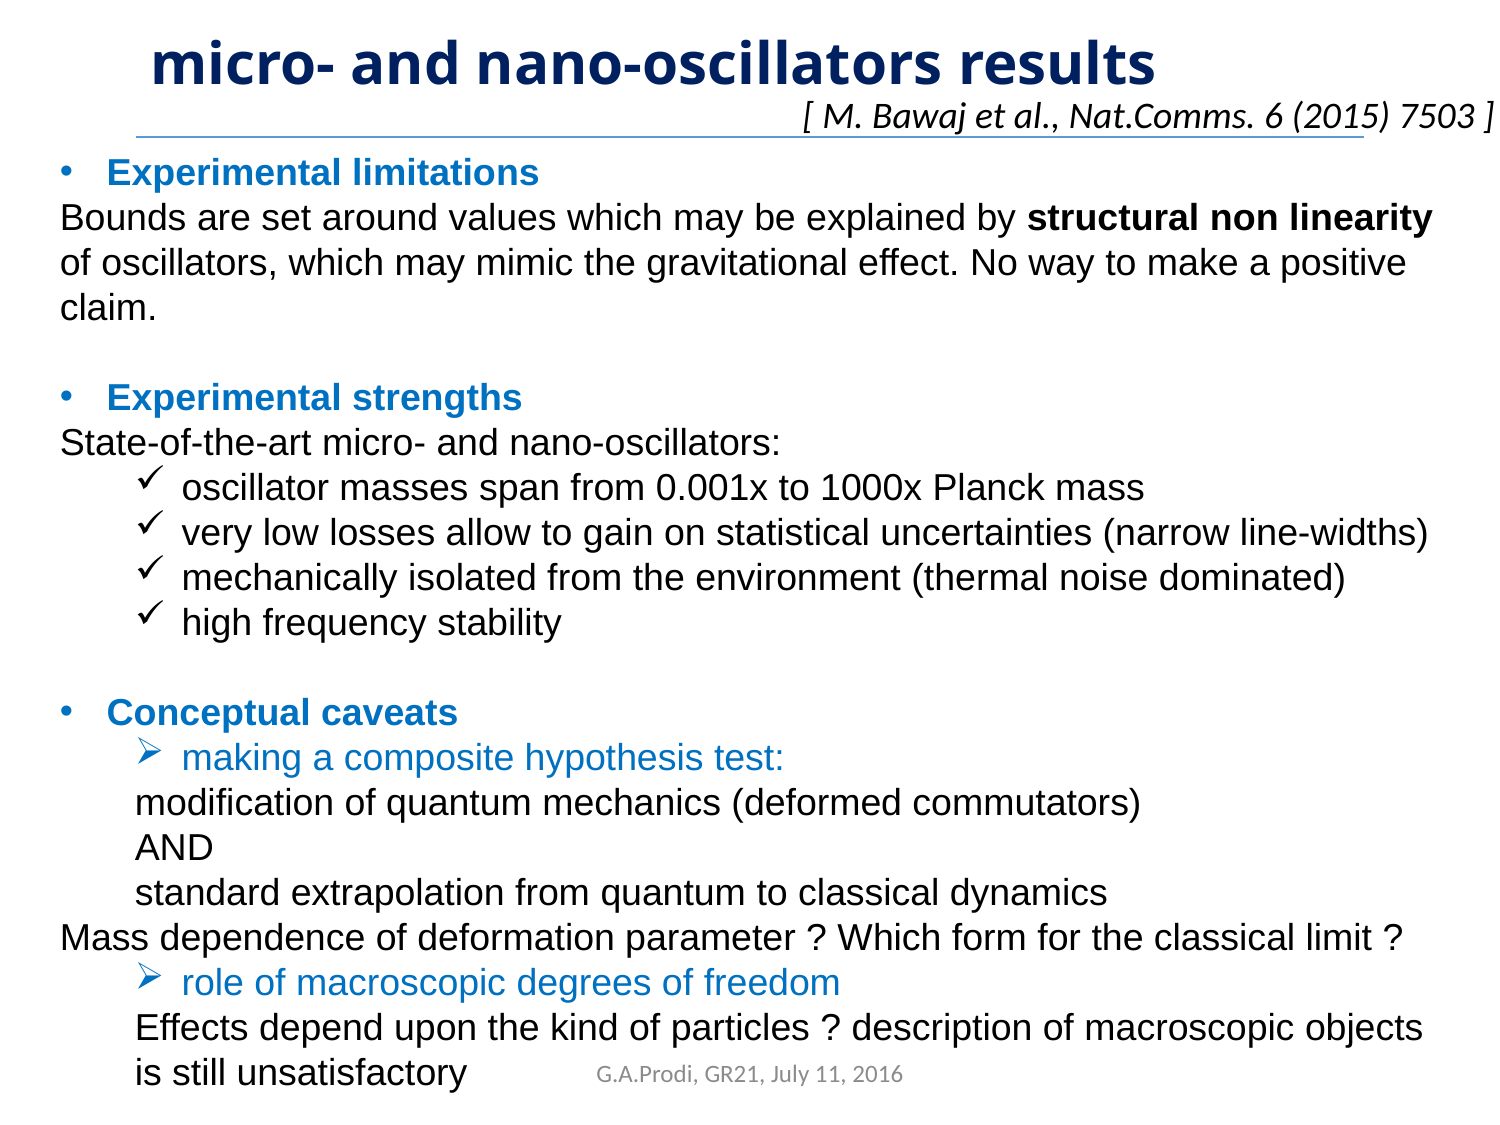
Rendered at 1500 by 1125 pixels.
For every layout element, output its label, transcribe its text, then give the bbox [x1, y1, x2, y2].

text_box Experimental limitations Bounds are set around values which may be explained by structural non linearity of oscillators, which may mimic the gravitational effect. No way to make a positive claim. Experimental strengths State-of-the-art micro- and nano-oscillators: oscillator masses span from 0.001x to 1000x Planck mass very low losses allow to gain on statistical uncertainties (narrow line-widths) mechanically isolated from the environment (thermal noise dominated) high frequency stability Conceptual caveats making a composite hypothesis test: modification of quantum mechanics (deformed commutators) AND standard extrapolation from quantum to classical dynamics Mass dependence of deformation parameter ? Which form for the classical limit ? role of macroscopic degrees of freedom Effects depend upon the kind of particles ? description of macroscopic objects is still unsatisfactory [45, 140, 1455, 1101]
text_box [ M. Bawaj et al., Nat.Comms. 6 (2015) 7503 ] [787, 83, 1500, 143]
text_box micro- and nano-oscillators results [135, 18, 1472, 104]
